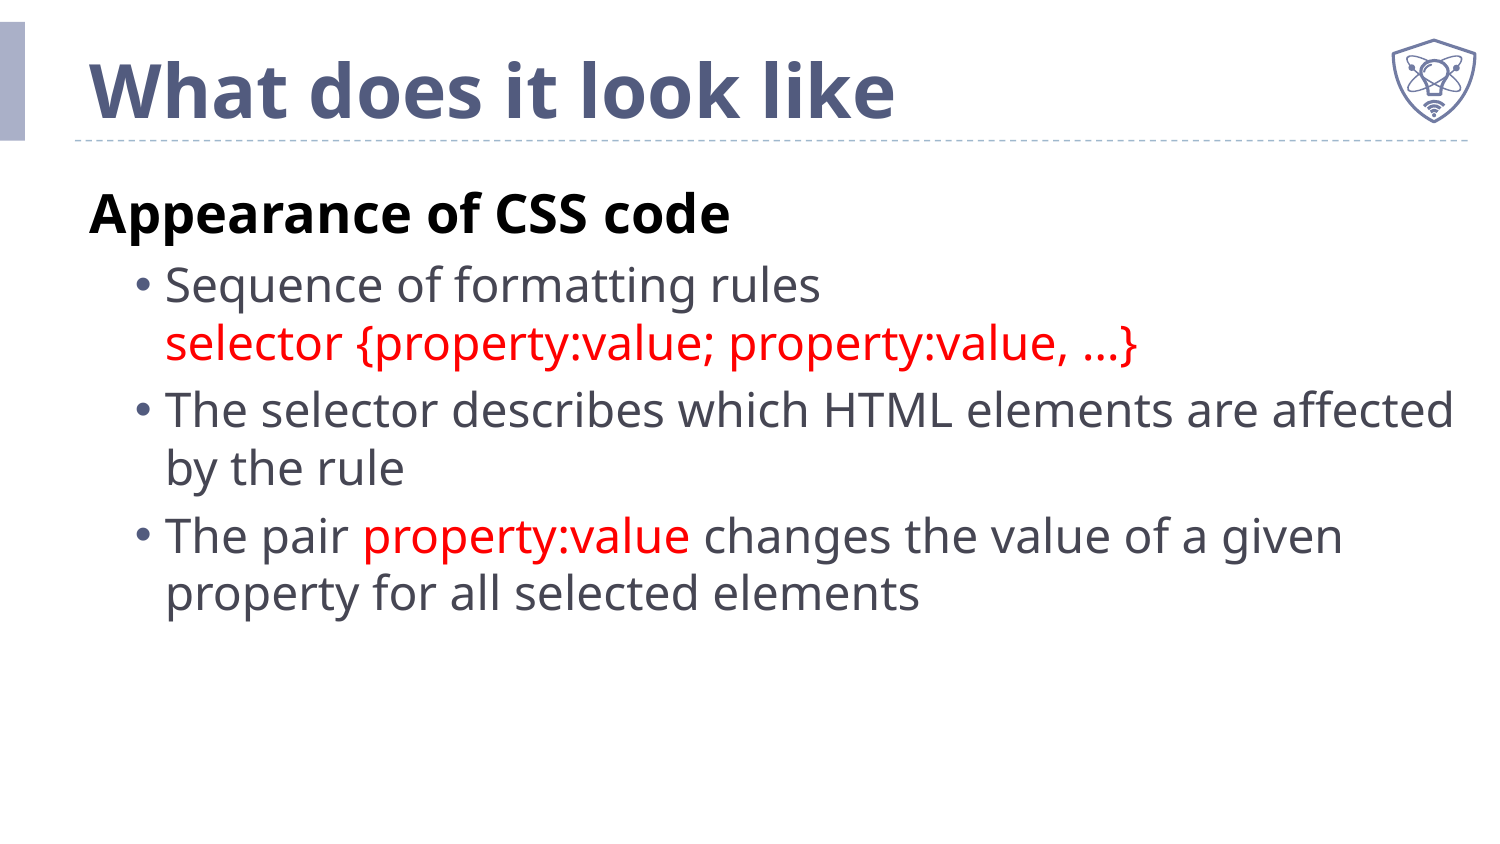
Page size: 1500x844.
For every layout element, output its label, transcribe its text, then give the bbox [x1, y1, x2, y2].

title What does it look like [75, 18, 1475, 141]
list Appearance of CSS code Sequence of formatting rules selector {property:value; property:value, …} The selector describes which HTML elements are affected by the rule The pair property:value changes the value of a given property for all selected elements [75, 171, 1475, 835]
